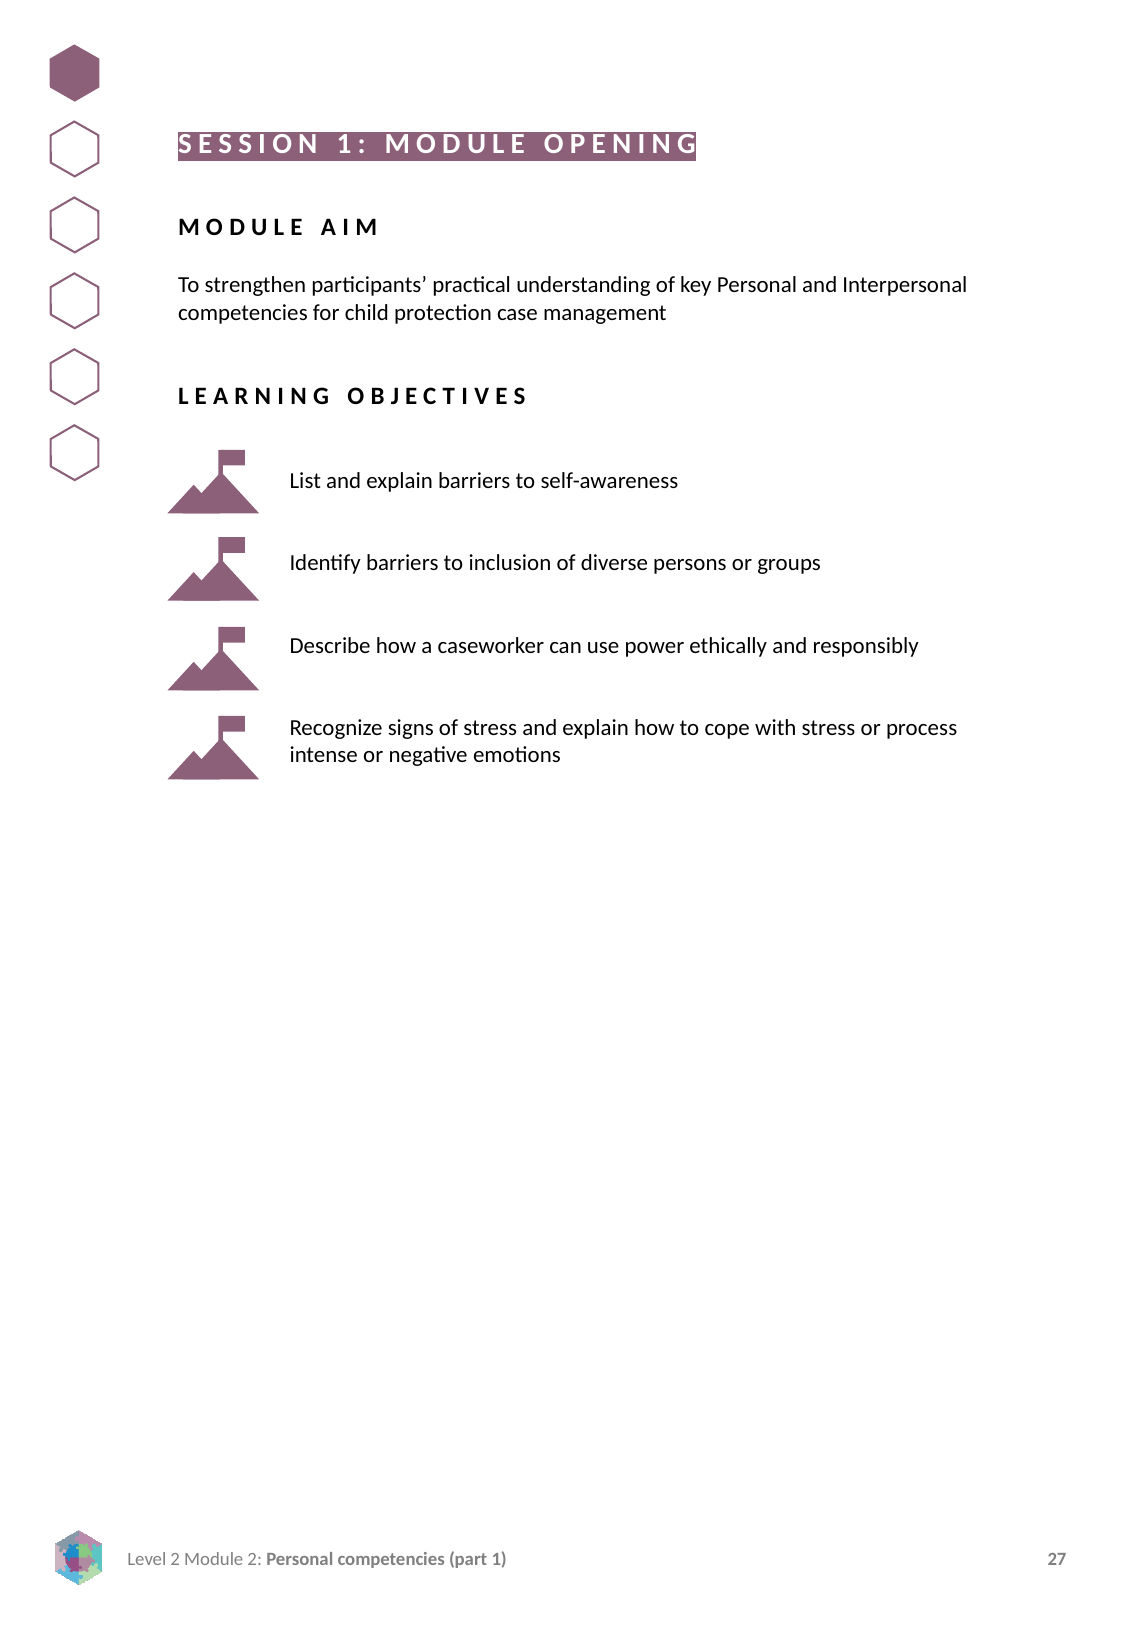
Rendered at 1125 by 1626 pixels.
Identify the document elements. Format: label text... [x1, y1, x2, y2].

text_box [167, 626, 260, 691]
text_box [49, 196, 100, 254]
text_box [167, 537, 260, 601]
text_box SESSION 1: MODULE OPENING [163, 116, 1026, 167]
text_box [49, 120, 100, 178]
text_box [167, 715, 260, 780]
text_box [49, 44, 100, 102]
text_box MODULE AIM [163, 203, 929, 248]
picture [55, 1530, 102, 1585]
text_box [49, 348, 100, 406]
text_box [49, 272, 100, 330]
text_box List and explain barriers to self-awareness Identify barriers to inclusion of diverse persons or groups Describe how a caseworker can use power ethically and responsibly Recognize signs of stress and explain how to cope with stress or process intense or negative emotions [274, 458, 1026, 775]
text_box LEARNING OBJECTIVES [163, 372, 1026, 417]
text_box To strengthen participants’ practical understanding of key Personal and Interpersonal competencies for child protection case management [163, 262, 1026, 332]
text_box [167, 449, 260, 514]
text_box [49, 424, 100, 482]
